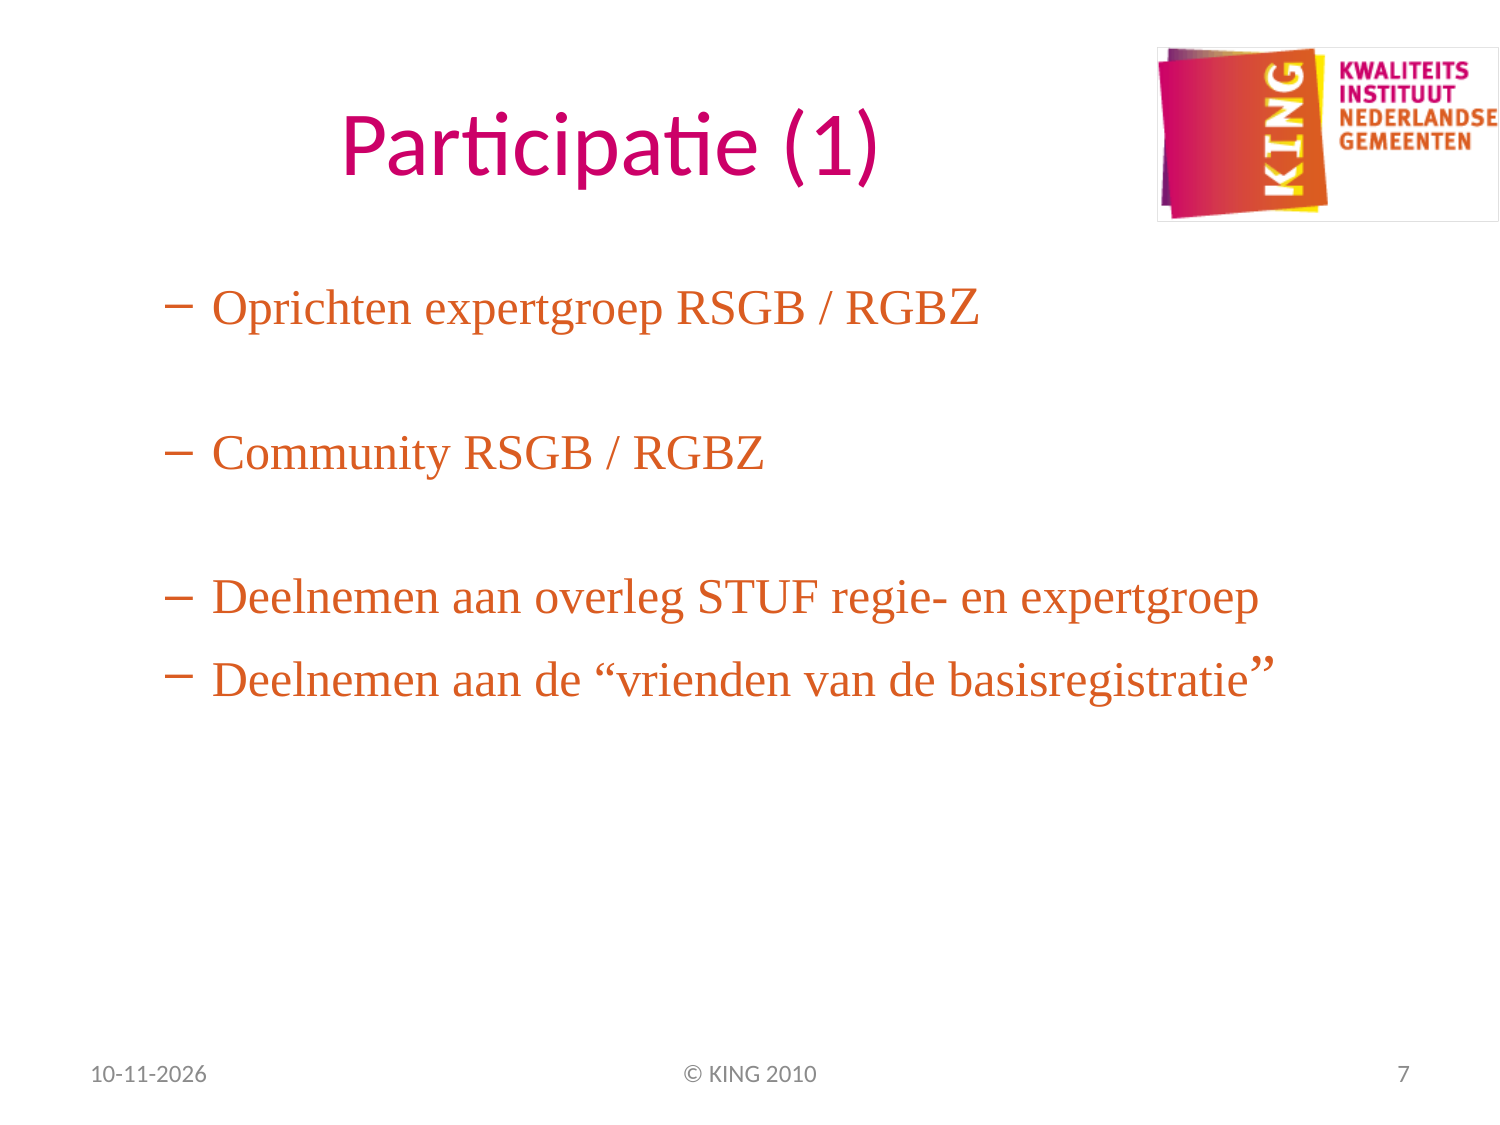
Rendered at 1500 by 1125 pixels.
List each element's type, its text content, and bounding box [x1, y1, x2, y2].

list Oprichten expertgroep RSGB / RGBZ Community RSGB / RGBZ Deelnemen aan overleg STUF regie- en expertgroep Deelnemen aan de “vrienden van de basisregistratie” [75, 262, 1425, 1005]
footer © KING 2010 [512, 1042, 988, 1103]
title Participatie (1) [75, 45, 1149, 233]
picture [1156, 46, 1500, 223]
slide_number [75, 1042, 425, 1103]
slide_number 7 [1074, 1042, 1425, 1103]
